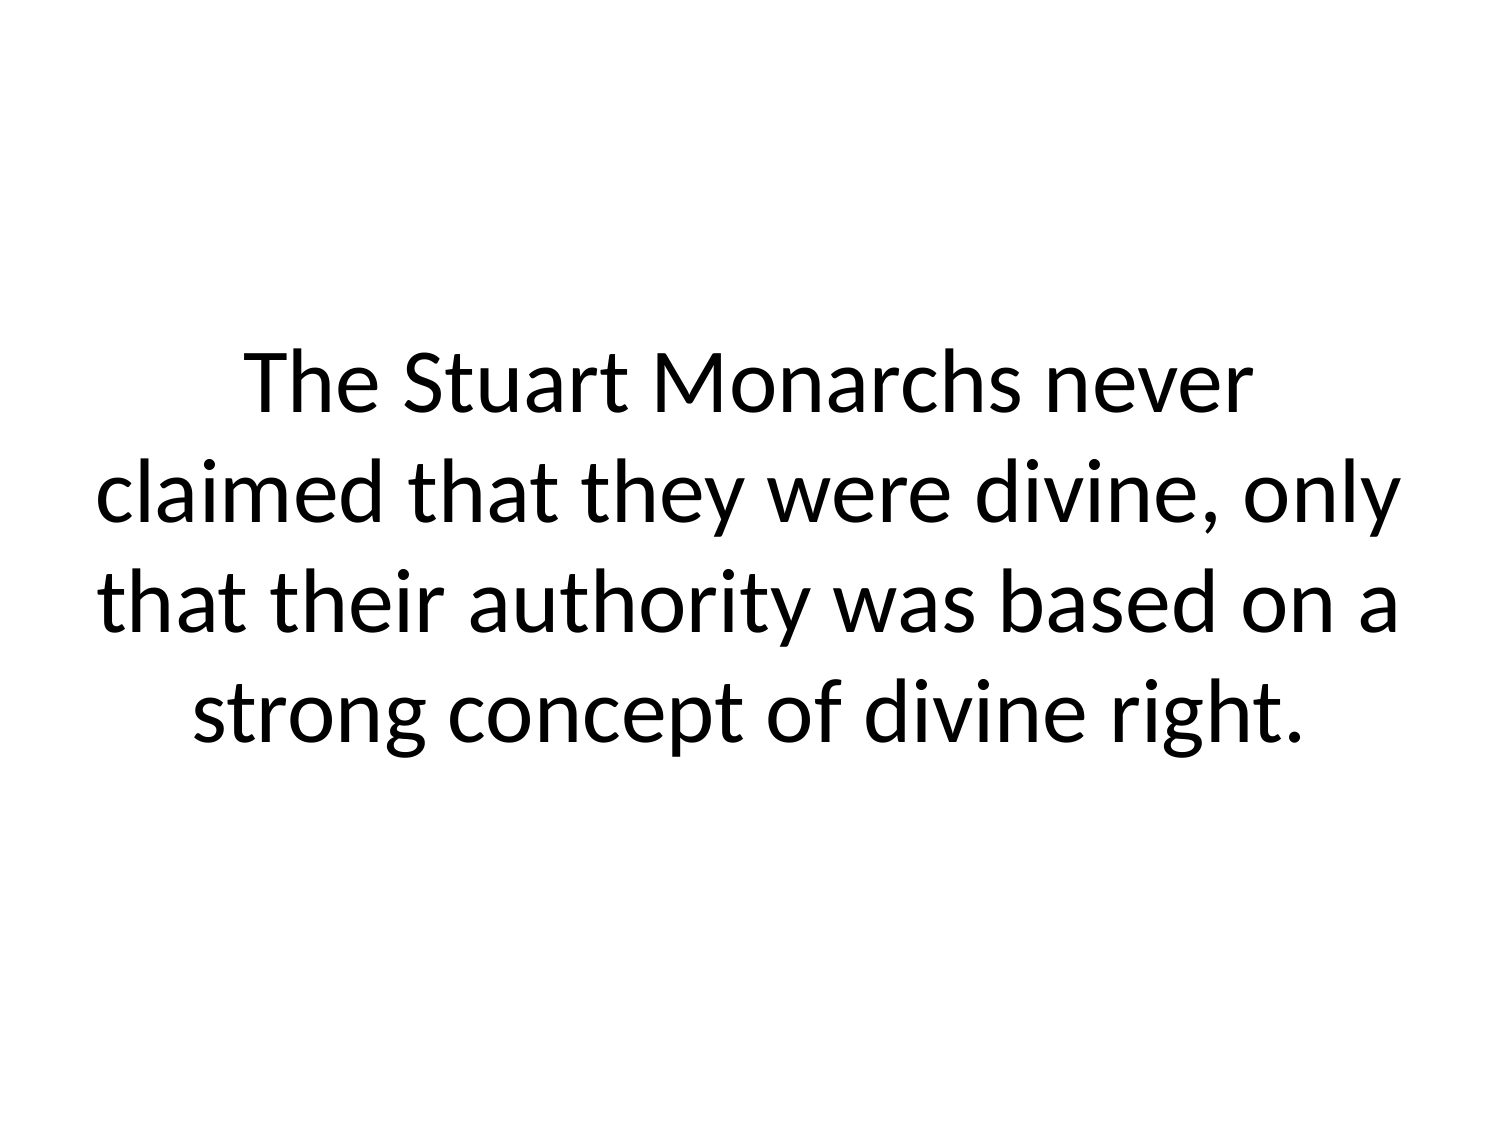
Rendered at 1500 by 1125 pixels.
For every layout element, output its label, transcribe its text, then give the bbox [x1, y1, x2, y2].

title The Stuart Monarchs never claimed that they were divine, only that their authority was based on a strong concept of divine right. [74, 44, 1426, 1038]
